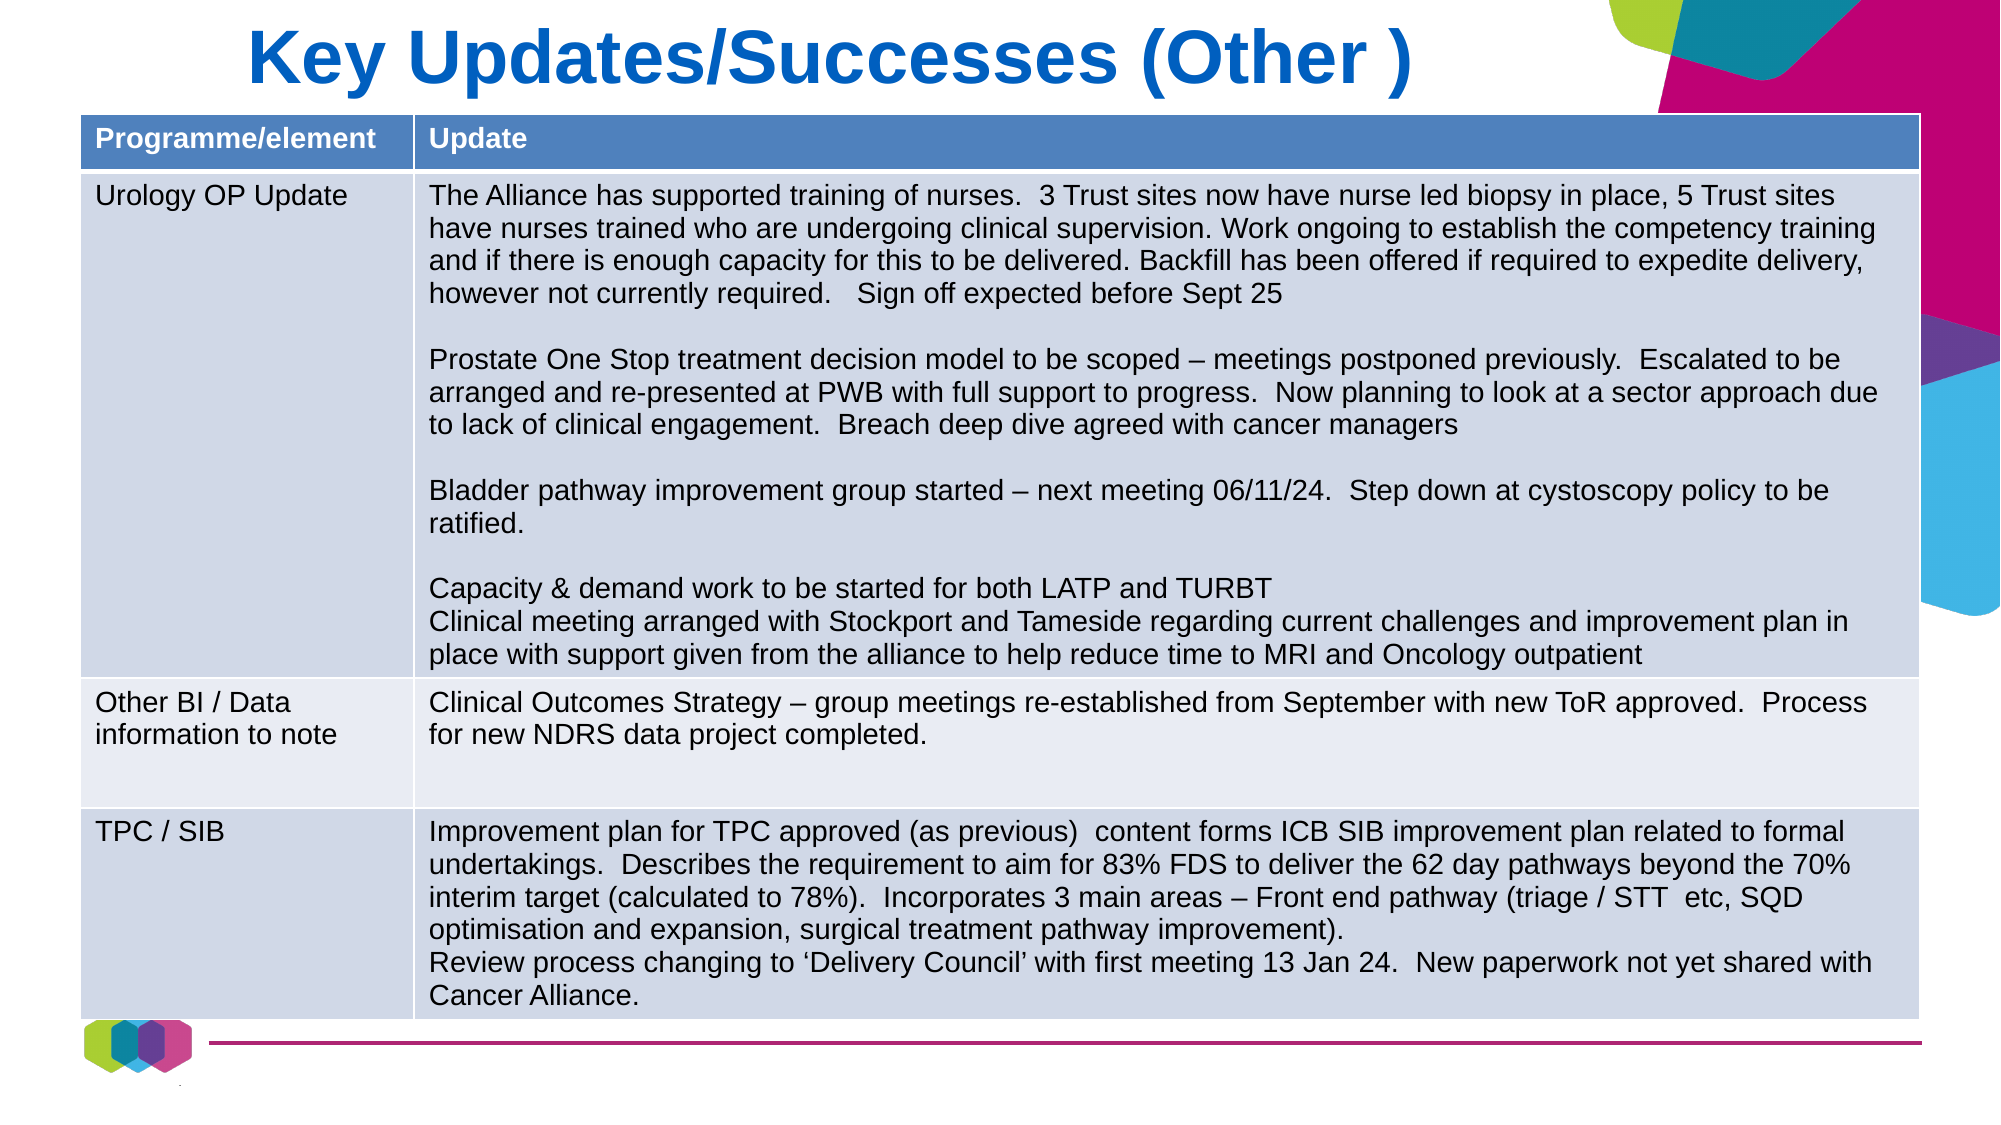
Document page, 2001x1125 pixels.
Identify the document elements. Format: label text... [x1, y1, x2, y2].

table_cell TPC / SIB [81, 809, 413, 1019]
table_cell Clinical Outcomes Strategy – group meetings re-established from September with new ToR approved. Process for new NDRS data project completed. [415, 679, 1919, 807]
picture [1458, 0, 2000, 765]
table_cell Urology OP Update [81, 174, 413, 677]
list Key Updates/Successes (Other ) [232, 0, 1578, 76]
table_cell Other BI / Data information to note [81, 679, 413, 807]
table_cell The Alliance has supported training of nurses. 3 Trust sites now have nurse led biopsy in place, 5 Trust sites have nurses trained who are undergoing clinical supervision. Work ongoing to establish the competency training and if there is enough capacity for this to be delivered. Backfill has been offered if required to expedite delivery, however not currently required. Sign off expected before Sept 25 Prostate One Stop treatment decision model to be scoped – meetings postponed previously. Escalated to be arranged and re-presented at PWB with full support to progress. Now planning to look at a sector approach due to lack of clinical engagement. Breach deep dive agreed with cancer managers Bladder pathway improvement group started – next meeting 06/11/24. Step down at cystoscopy policy to be ratified. Capacity & demand work to be started for both LATP and TURBT Clinical meeting arranged with Stockport and Tameside regarding current challenges and improvement plan in place with support given from the alliance to help reduce time to MRI and Oncology outpatient [415, 174, 1919, 677]
table_header Programme/element [81, 115, 413, 169]
table_header Update [415, 115, 1919, 169]
table_cell Improvement plan for TPC approved (as previous) content forms ICB SIB improvement plan related to formal undertakings. Describes the requirement to aim for 83% FDS to deliver the 62 day pathways beyond the 70% interim target (calculated to 78%). Incorporates 3 main areas – Front end pathway (triage / STT etc, SQD optimisation and expansion, surgical treatment pathway improvement). Review process changing to ‘Delivery Council’ with first meeting 13 Jan 24. New paperwork not yet shared with Cancer Alliance. [415, 809, 1919, 1019]
picture [37, 1012, 240, 1086]
